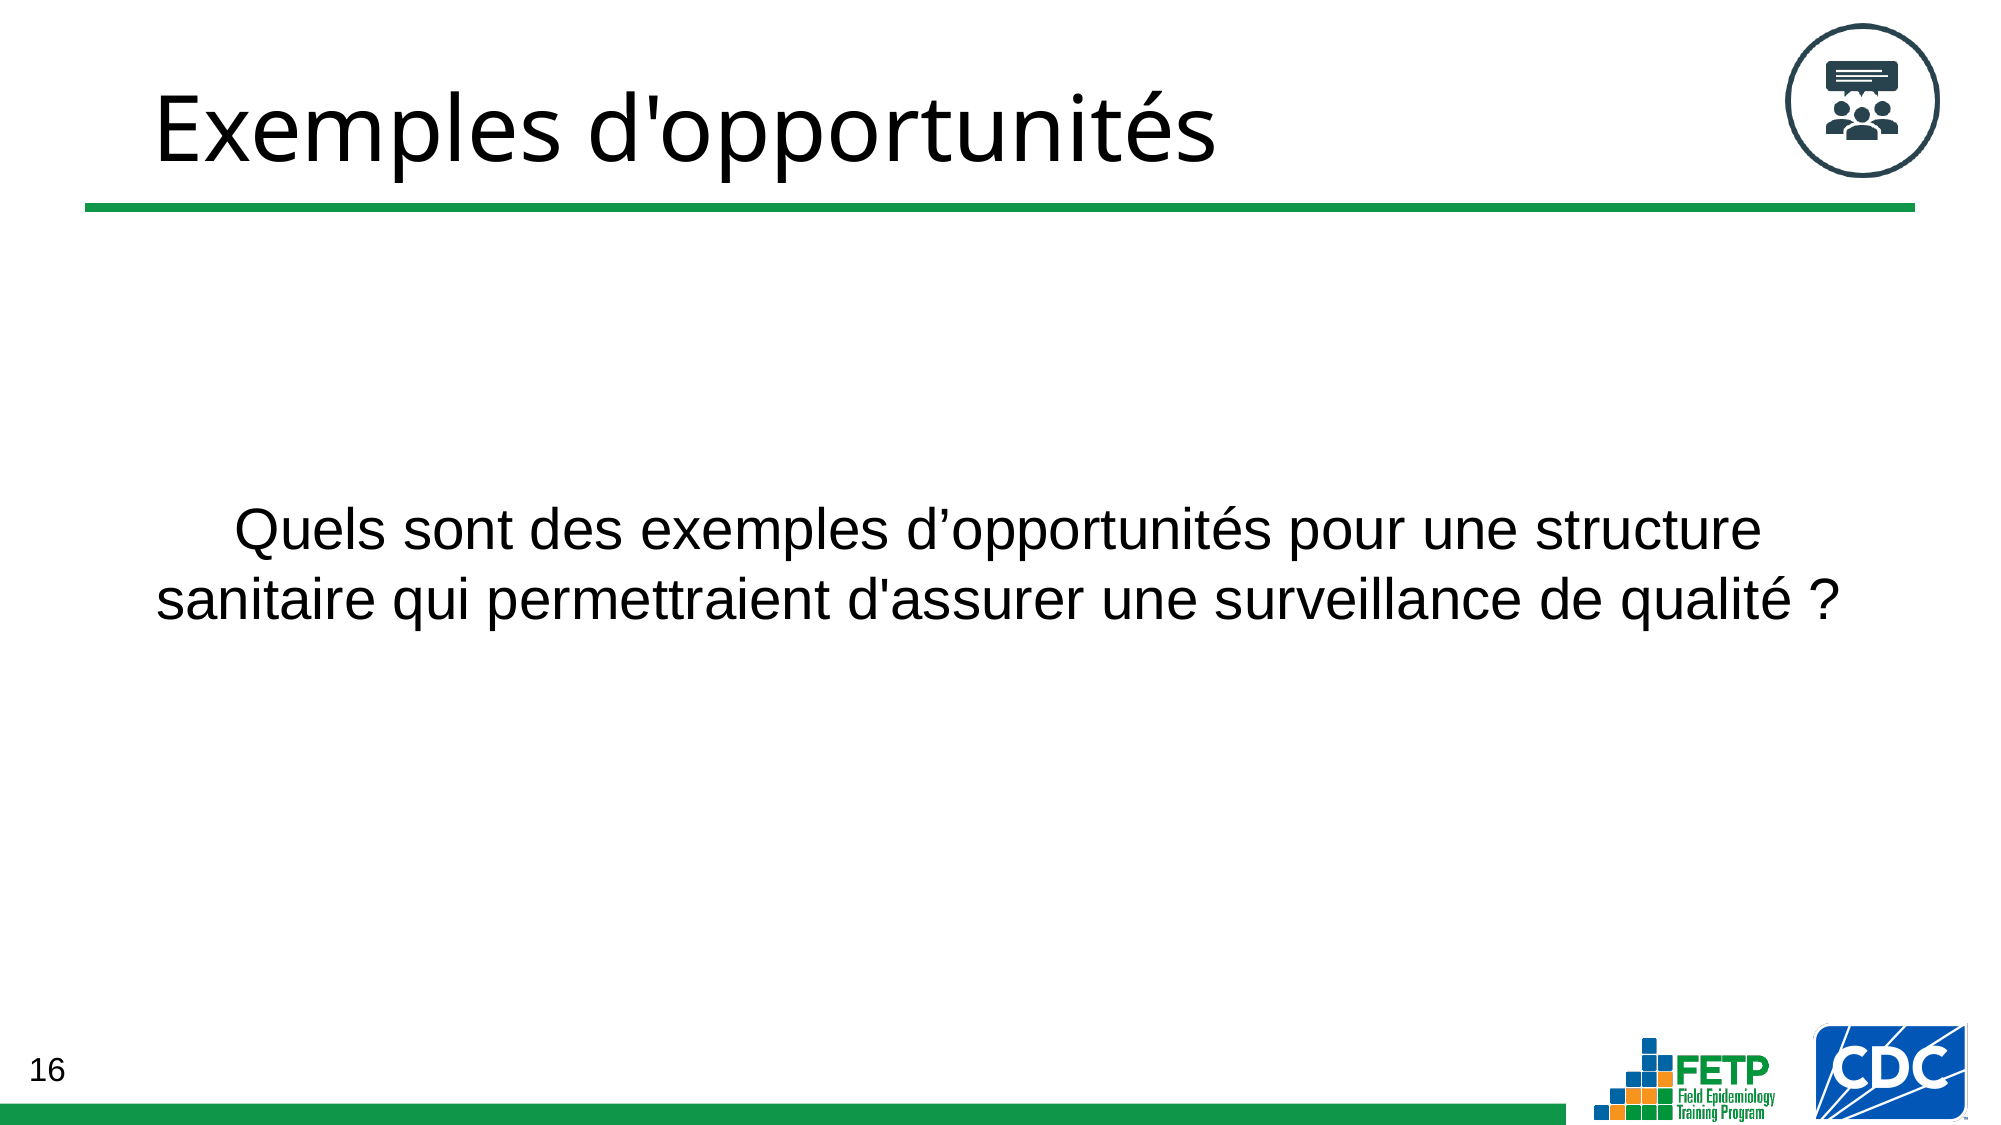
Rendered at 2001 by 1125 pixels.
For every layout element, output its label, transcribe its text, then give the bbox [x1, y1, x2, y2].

picture [1594, 1038, 1775, 1122]
list Quels sont des exemples d’opportunités pour une structure sanitaire qui permettraient d'assurer une surveillance de qualité ? [137, 242, 1863, 879]
picture [1813, 1023, 1968, 1122]
picture [1785, 23, 1940, 178]
title Exemples d'opportunités [137, 75, 1738, 207]
